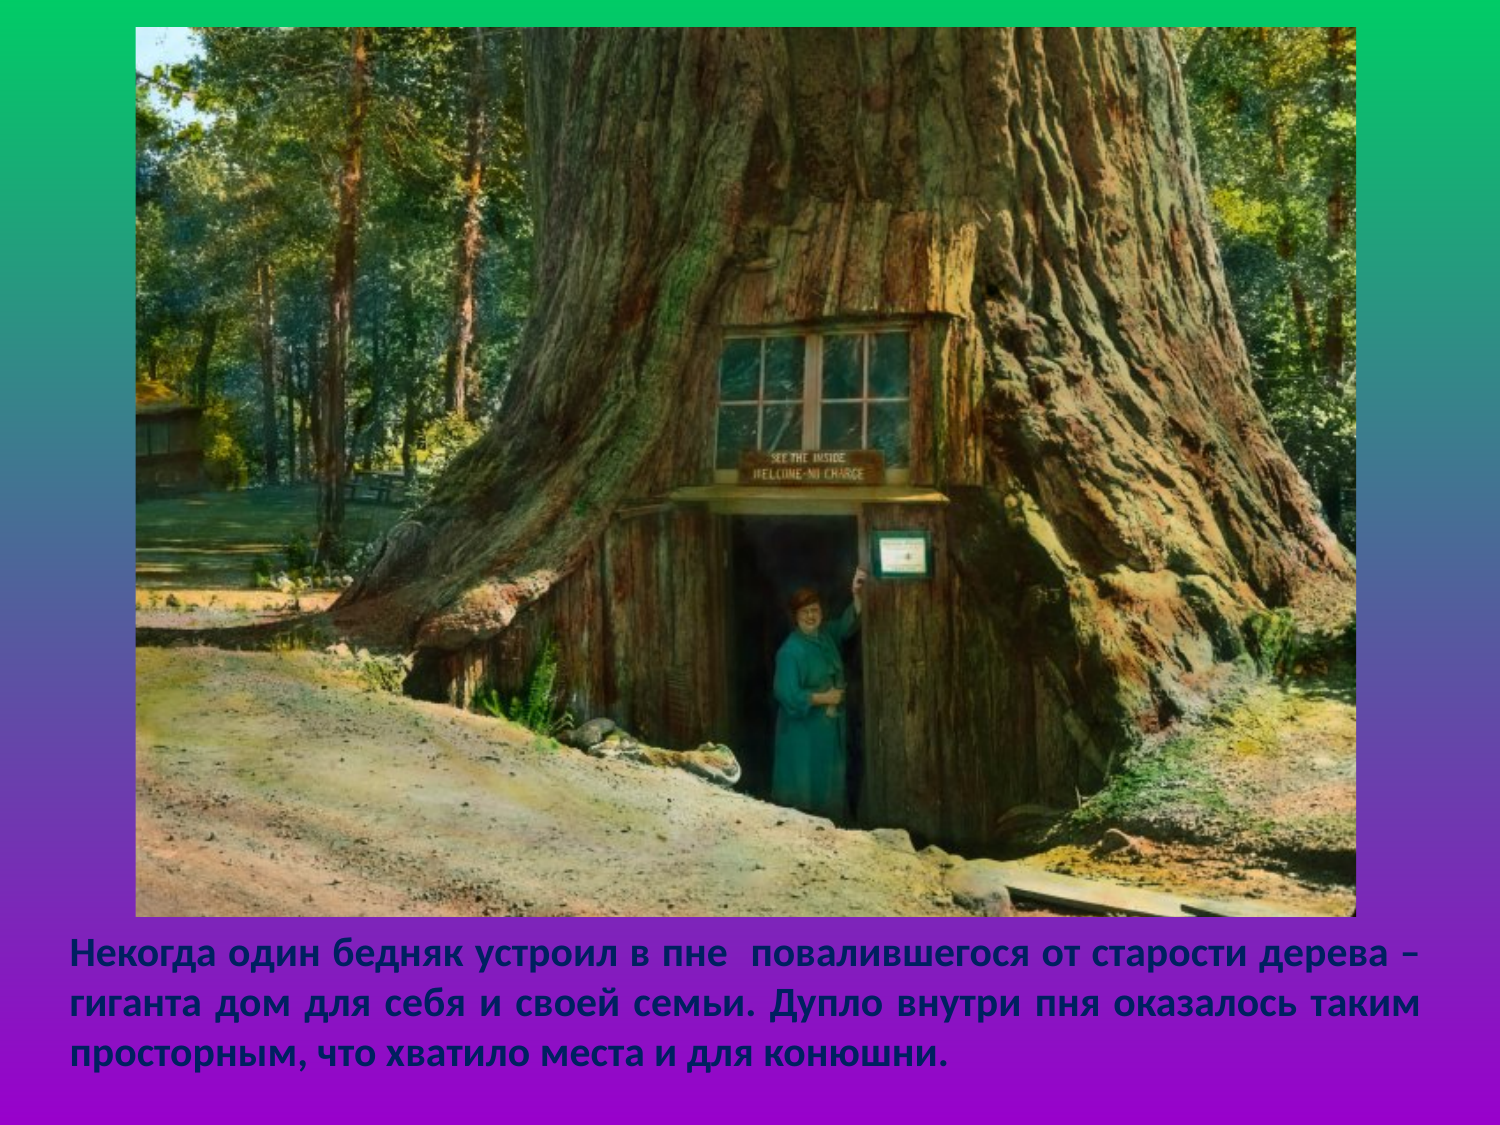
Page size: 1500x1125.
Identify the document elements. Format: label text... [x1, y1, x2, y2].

picture [135, 26, 1357, 918]
text_box Некогда один бедняк устроил в пне повалившегося от старости дерева – гиганта дом для себя и своей семьи. Дупло внутри пня оказалось таким просторным, что хватило места и для конюшни. [54, 916, 1437, 1082]
